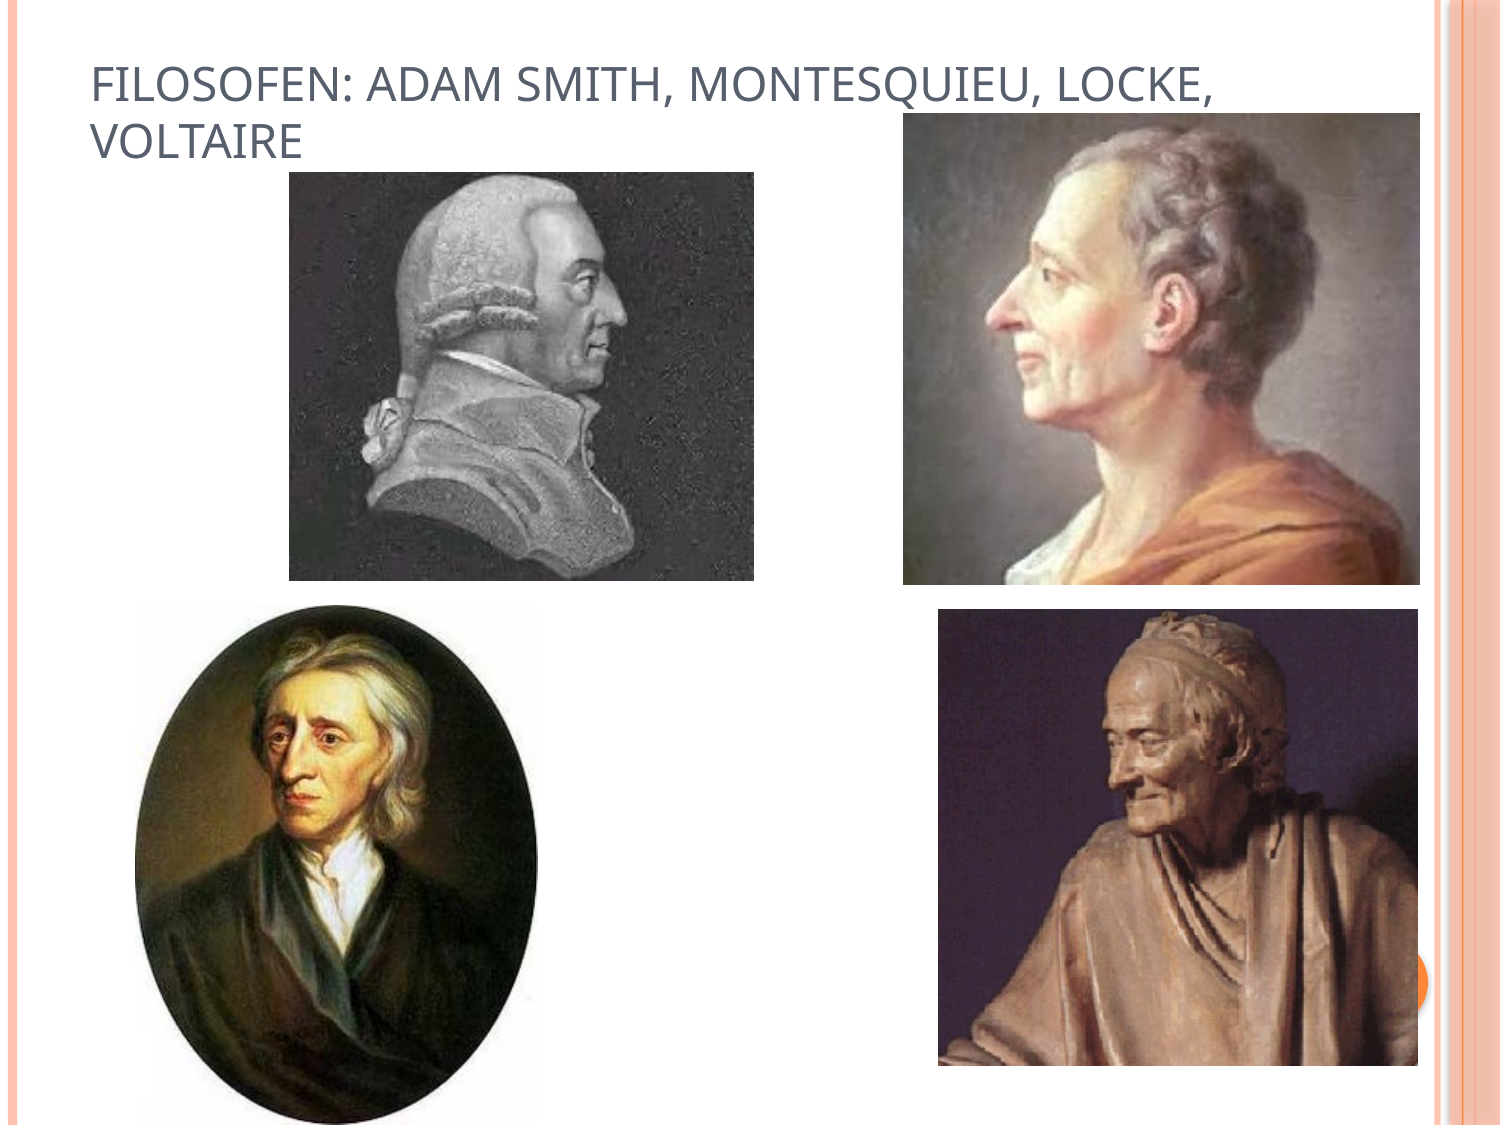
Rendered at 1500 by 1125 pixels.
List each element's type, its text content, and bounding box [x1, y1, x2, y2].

picture [902, 113, 1420, 586]
title Filosofen: Adam Smith, Montesquieu, Locke, Voltaire [75, 45, 1300, 233]
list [288, 172, 755, 582]
picture [938, 609, 1418, 1066]
picture [135, 605, 538, 1125]
